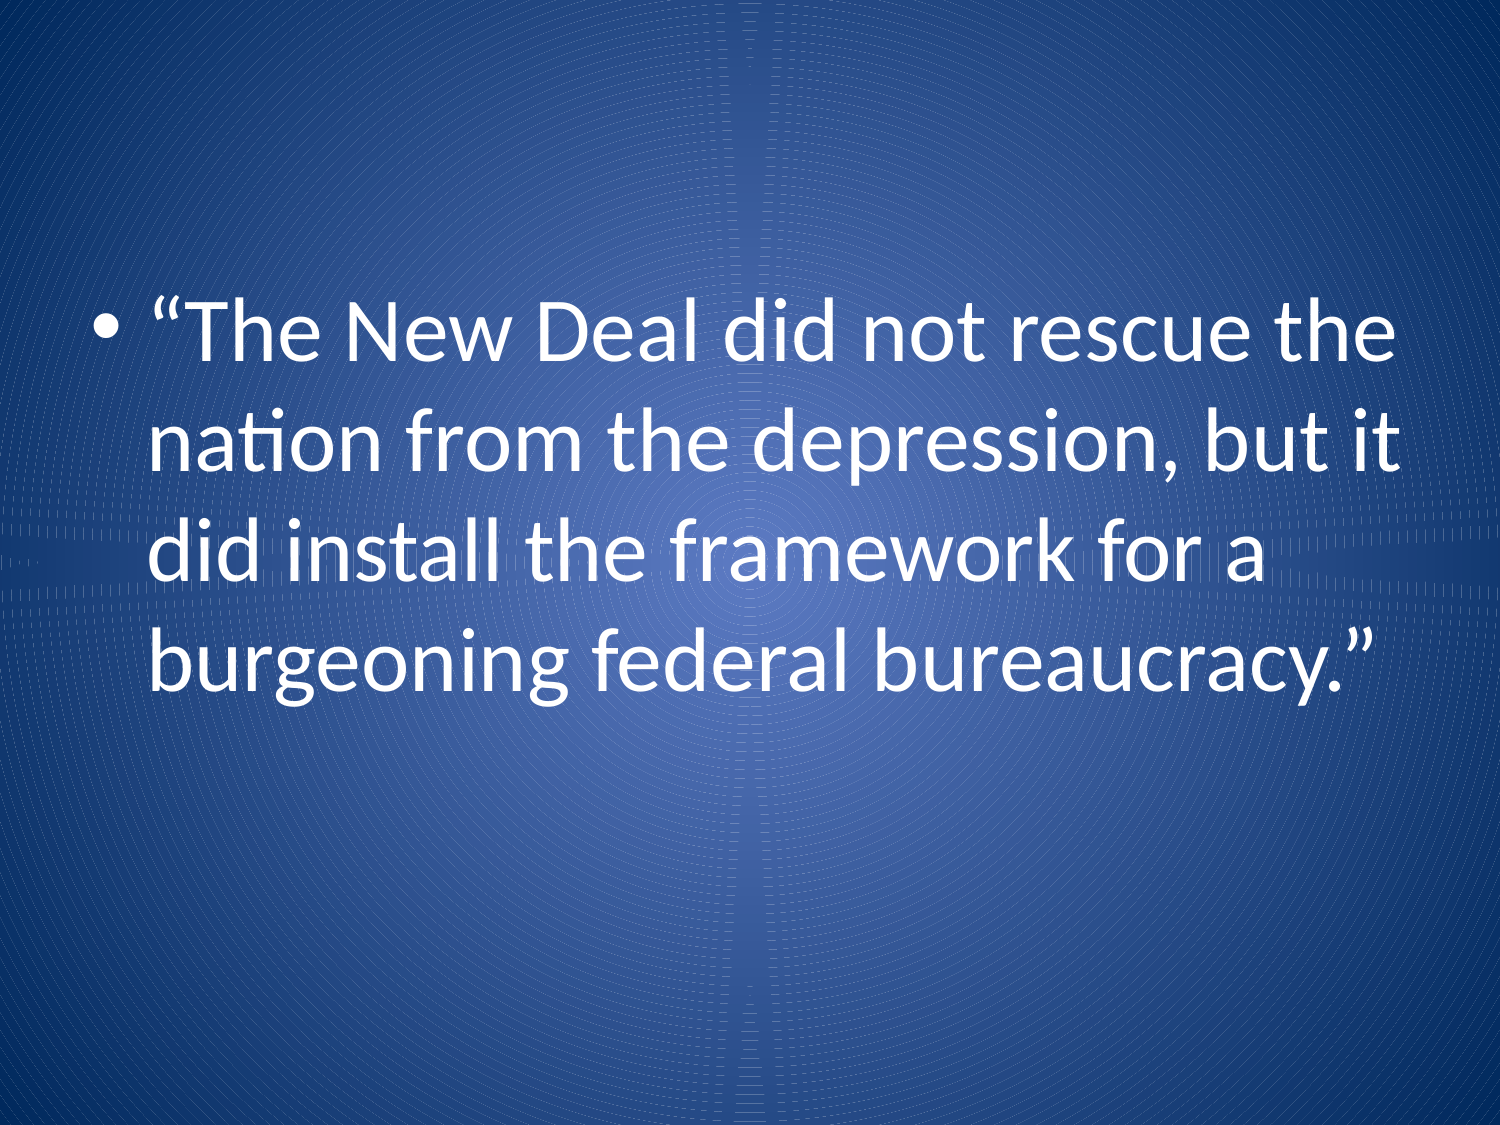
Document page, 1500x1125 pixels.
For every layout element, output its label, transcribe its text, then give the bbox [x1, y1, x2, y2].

list “The New Deal did not rescue the nation from the depression, but it did install the framework for a burgeoning federal bureaucracy.” [75, 262, 1425, 1005]
